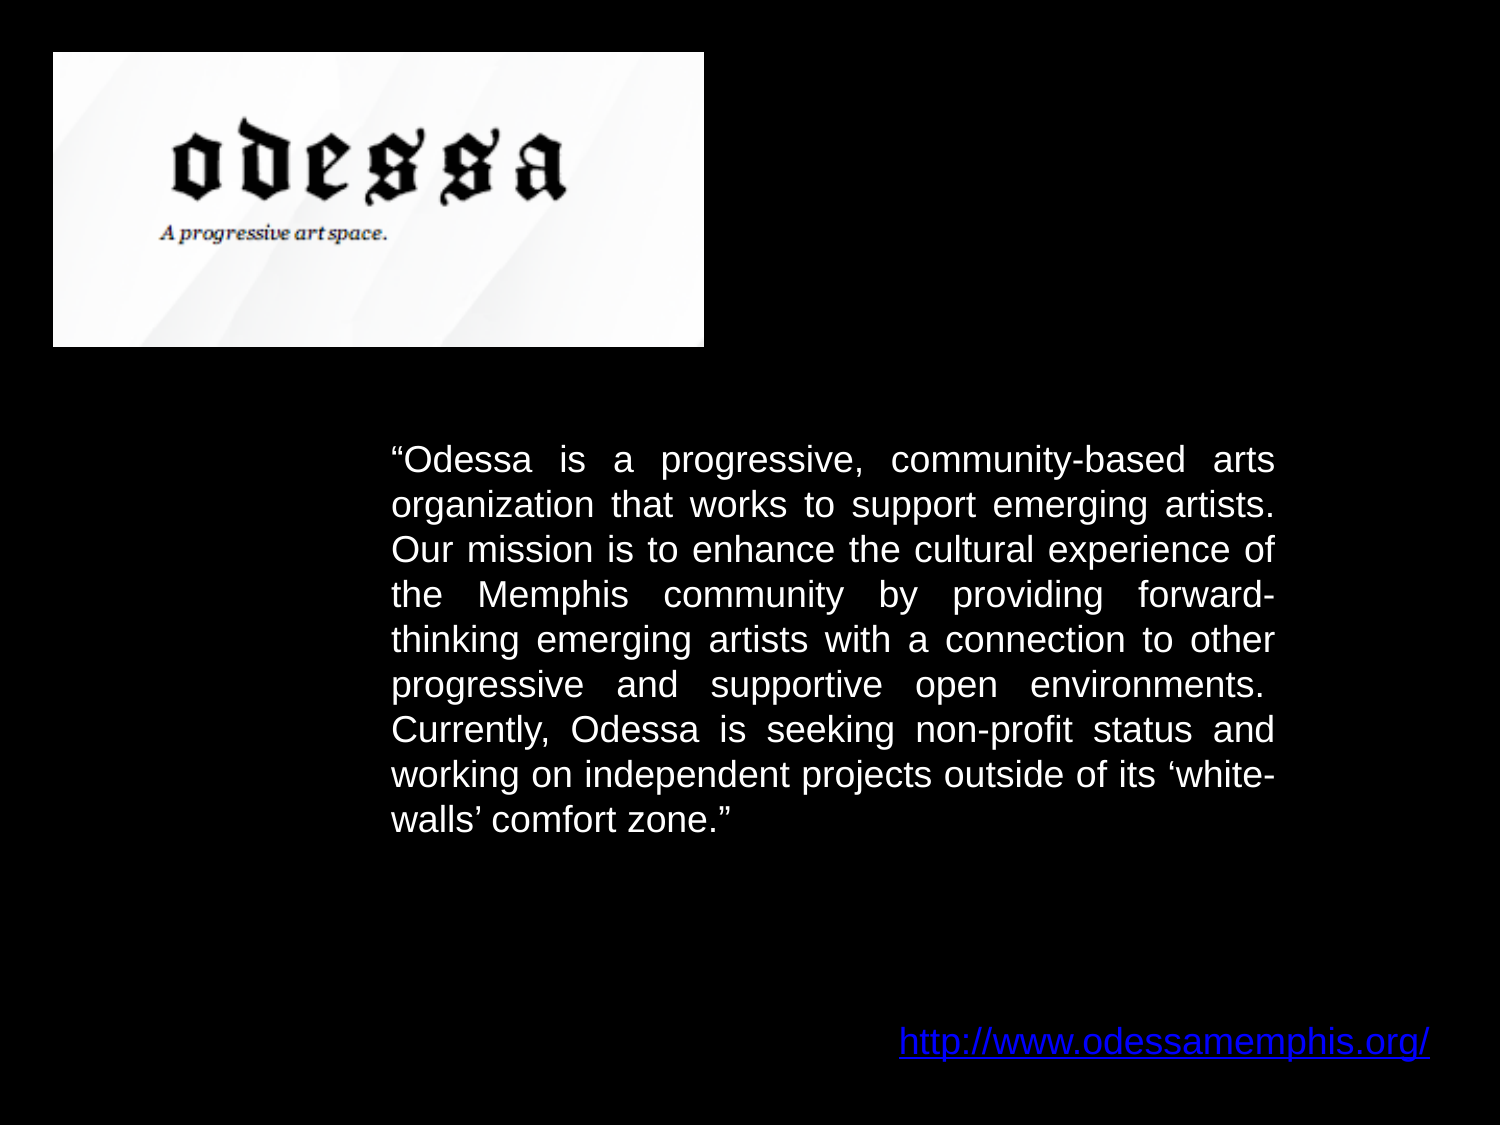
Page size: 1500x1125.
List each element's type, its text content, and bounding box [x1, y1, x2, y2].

text_box “Odessa is a progressive, community-based arts organization that works to support emerging artists. Our mission is to enhance the cultural experience of the Memphis community by providing forward-thinking emerging artists with a connection to other progressive and supportive open environments. Currently, Odessa is seeking non-profit status and working on independent projects outside of its ‘white-walls’ comfort zone.” [376, 427, 1291, 847]
text_box http://www.odessamemphis.org/ [884, 1009, 1445, 1070]
picture [53, 52, 704, 347]
